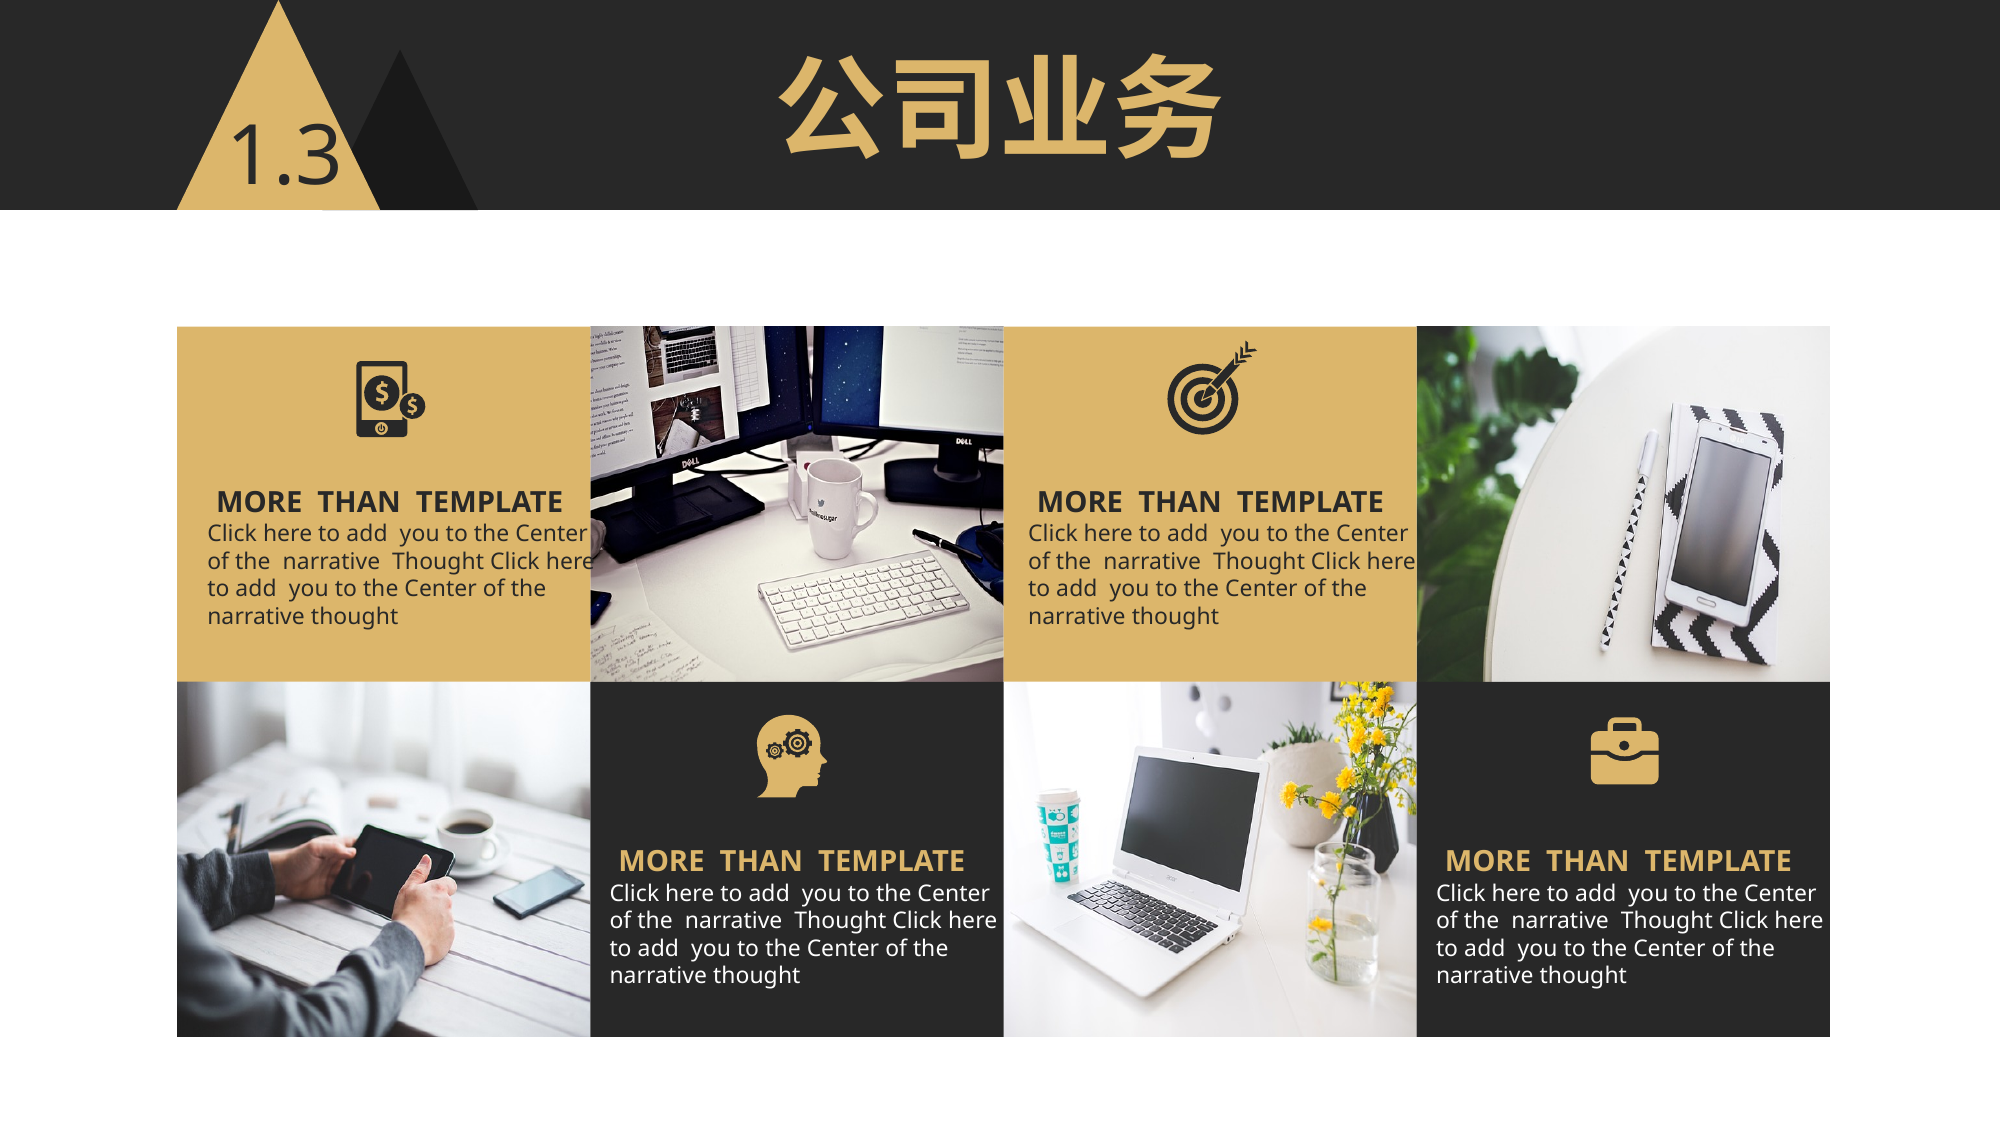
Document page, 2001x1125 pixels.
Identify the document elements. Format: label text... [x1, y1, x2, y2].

text_box [1004, 750, 1416, 1038]
text_box [281, 0, 2000, 211]
text_box [591, 326, 1003, 681]
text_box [1416, 681, 1830, 1109]
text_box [590, 681, 1004, 1107]
text_box 1.3 [211, 93, 359, 209]
text_box [176, 681, 590, 1038]
text_box [1417, 326, 1831, 683]
text_box [232, 0, 325, 93]
text_box [175, 136, 382, 211]
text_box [1003, 326, 1417, 750]
text_box 公司业务 [760, 29, 1240, 179]
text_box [177, 326, 591, 748]
text_box [0, 0, 276, 211]
text_box [320, 47, 480, 212]
